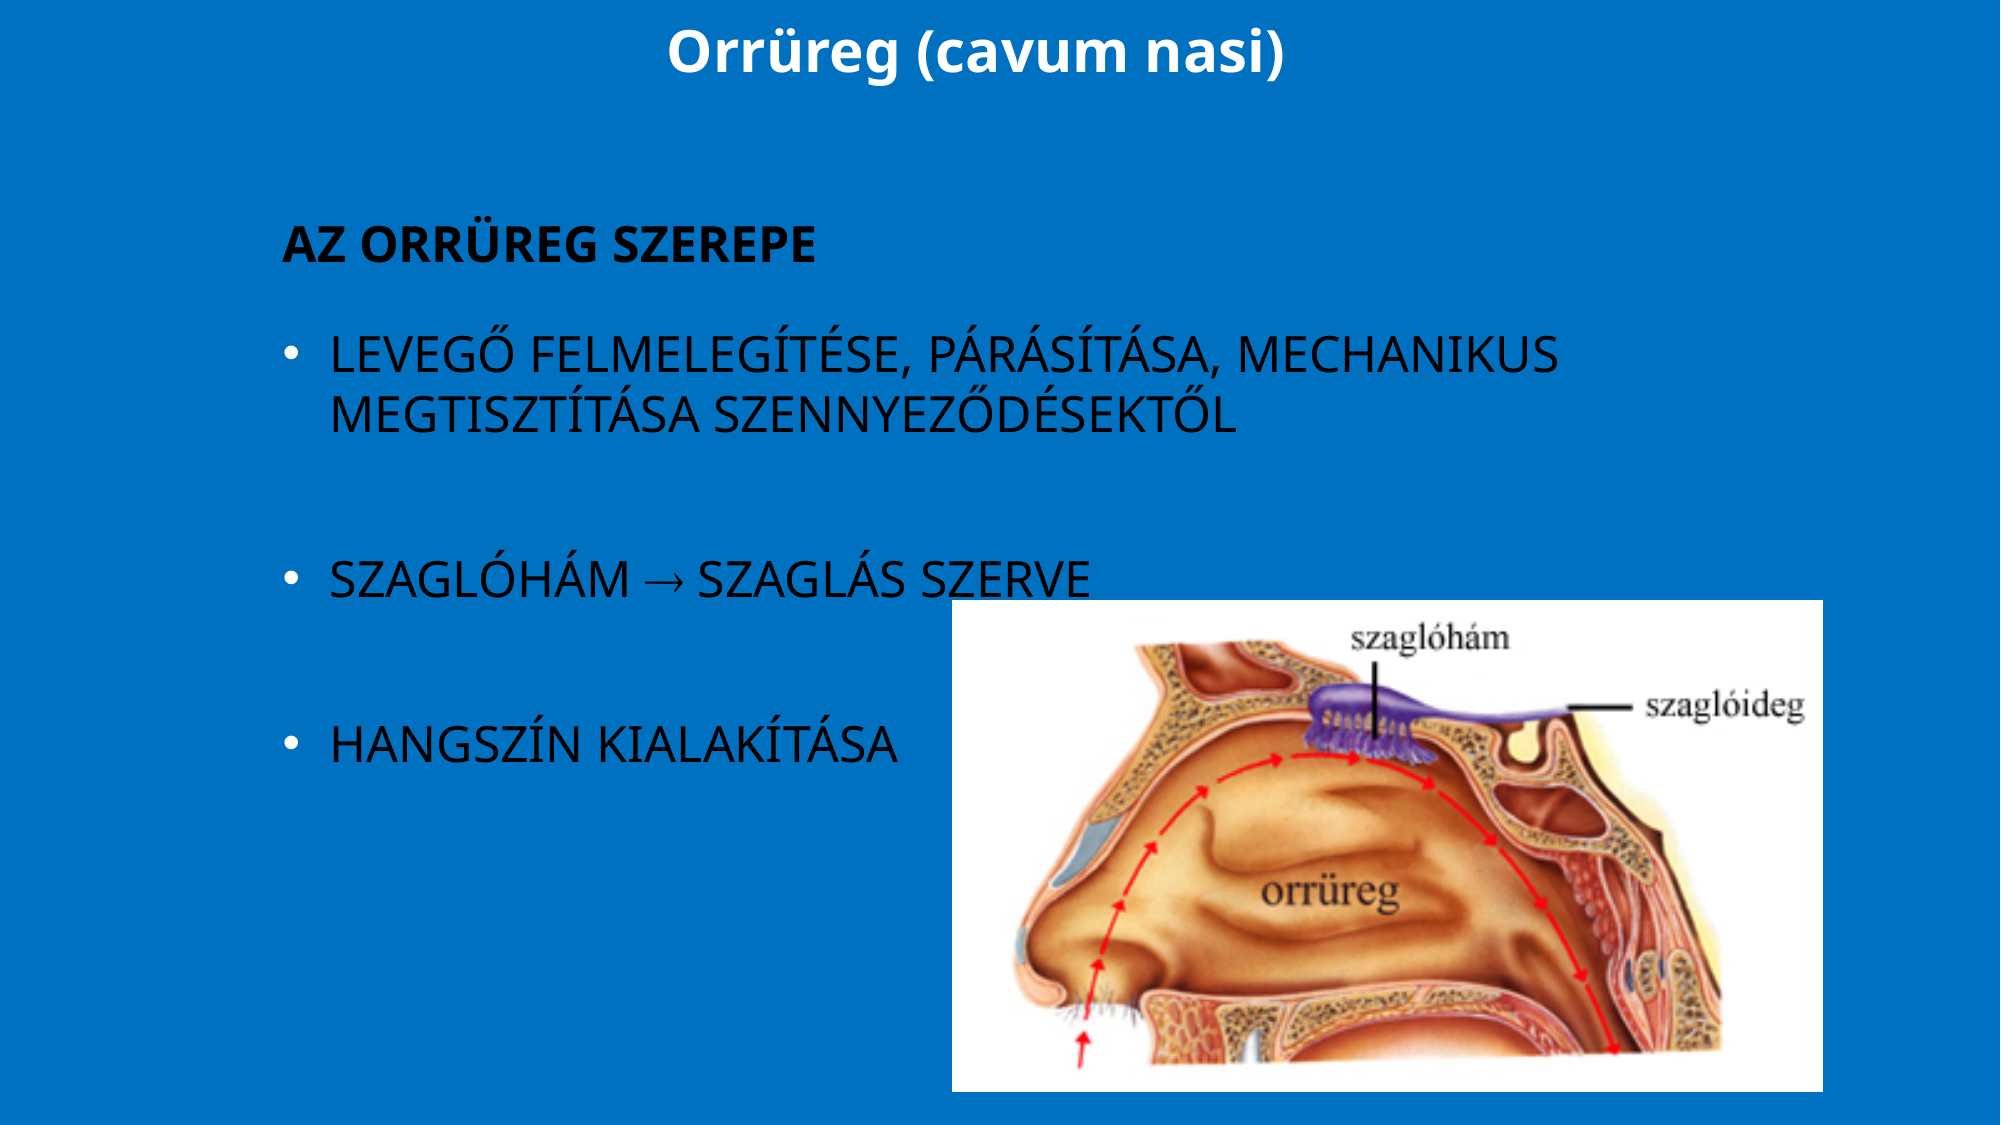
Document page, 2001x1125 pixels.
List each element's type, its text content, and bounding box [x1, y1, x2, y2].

picture [952, 599, 1823, 1093]
text_box Orrüreg (cavum nasi) [338, 7, 1614, 95]
list Az orrüreg szerepe levegő felmelegítése, párásítása, mechanikus megtisztítása szennyeződésektől szaglóhám  szaglás szerve hangszín kialakítása [267, 139, 1700, 847]
